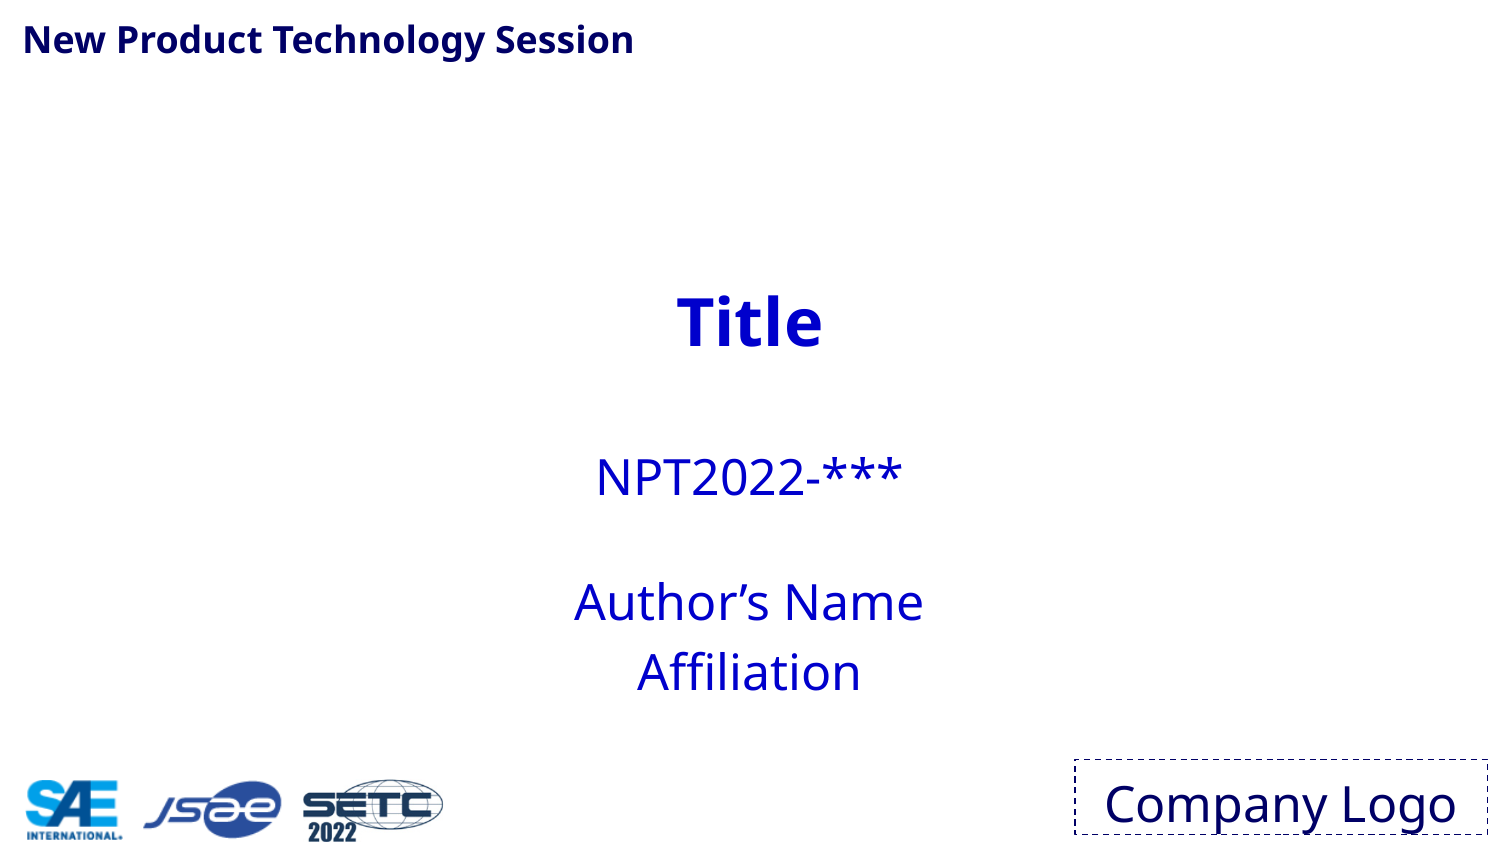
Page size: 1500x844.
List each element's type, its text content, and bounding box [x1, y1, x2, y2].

text_box NPT2022-*** [580, 438, 919, 514]
text_box Company Logo [1074, 759, 1488, 835]
picture [24, 778, 126, 844]
subtitle Author’s Name Affiliation [137, 562, 1363, 844]
title Title [650, 211, 850, 368]
